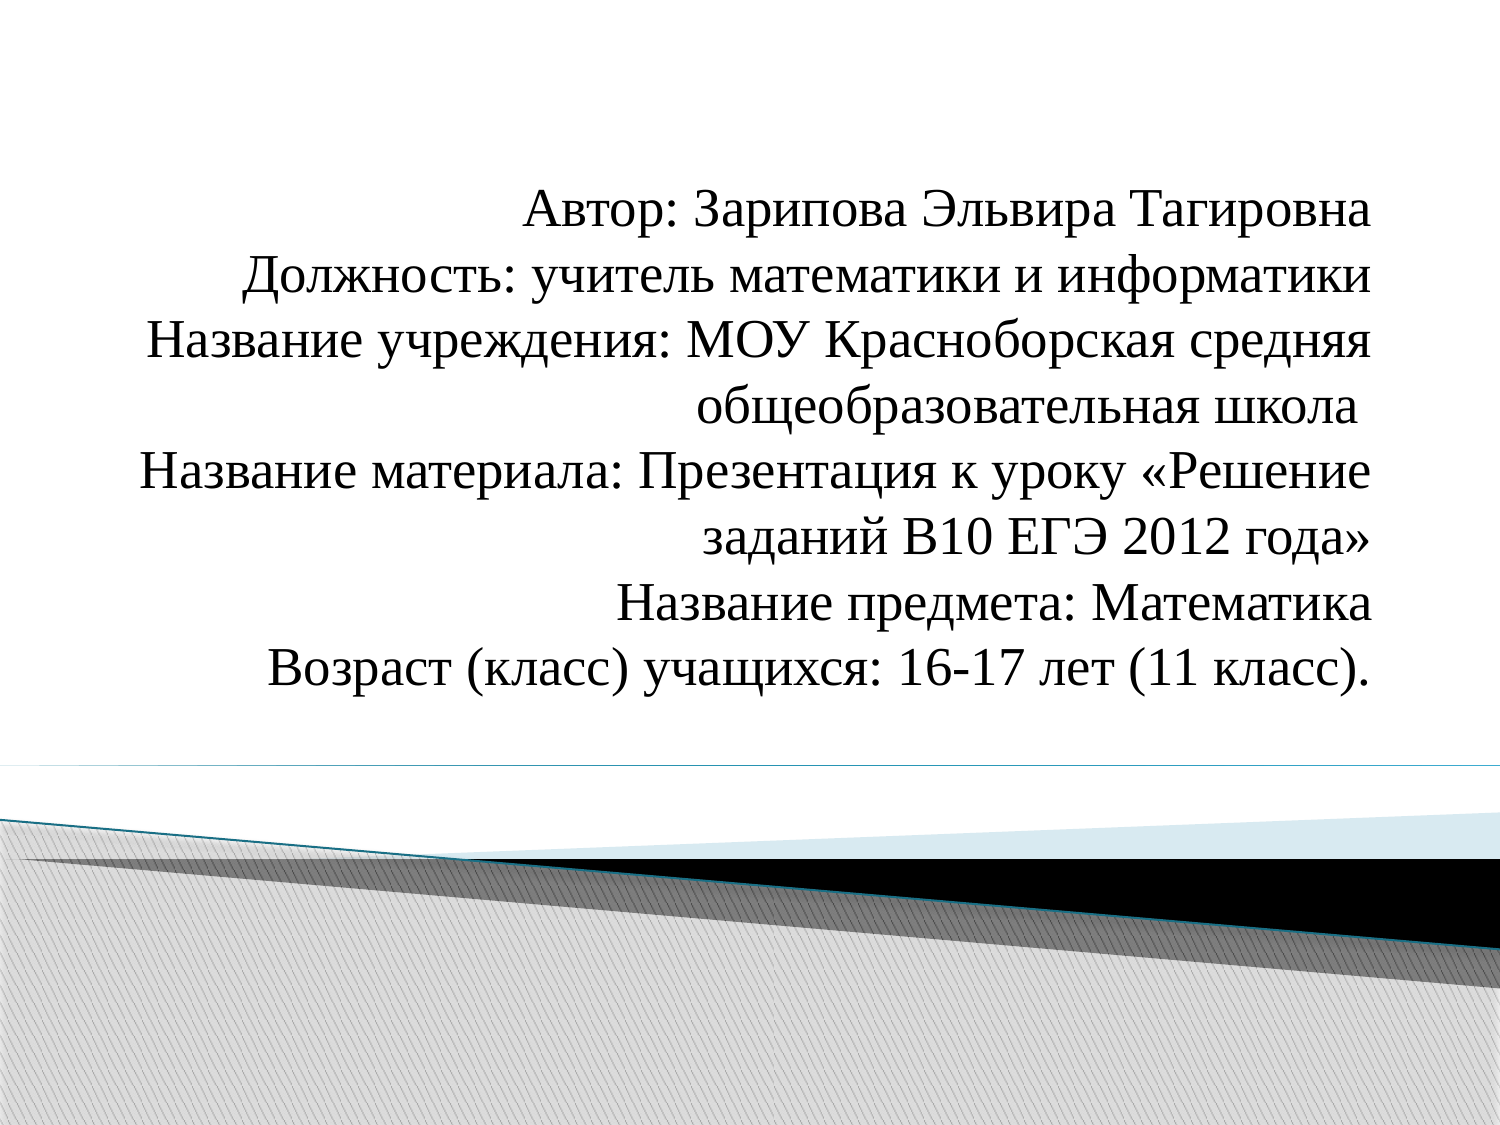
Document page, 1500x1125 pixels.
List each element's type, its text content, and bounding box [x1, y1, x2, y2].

title Автор: Зарипова Эльвира Тагировна Должность: учитель математики и информатики Название учреждения: МОУ Красноборская средняя общеобразовательная школа Название материала: Презентация к уроку «Решение заданий В10 ЕГЭ 2012 года» Название предмета: Математика Возраст (класс) учащихся: 16-17 лет (11 класс). [112, 160, 1388, 705]
picture [5, 859, 1500, 989]
